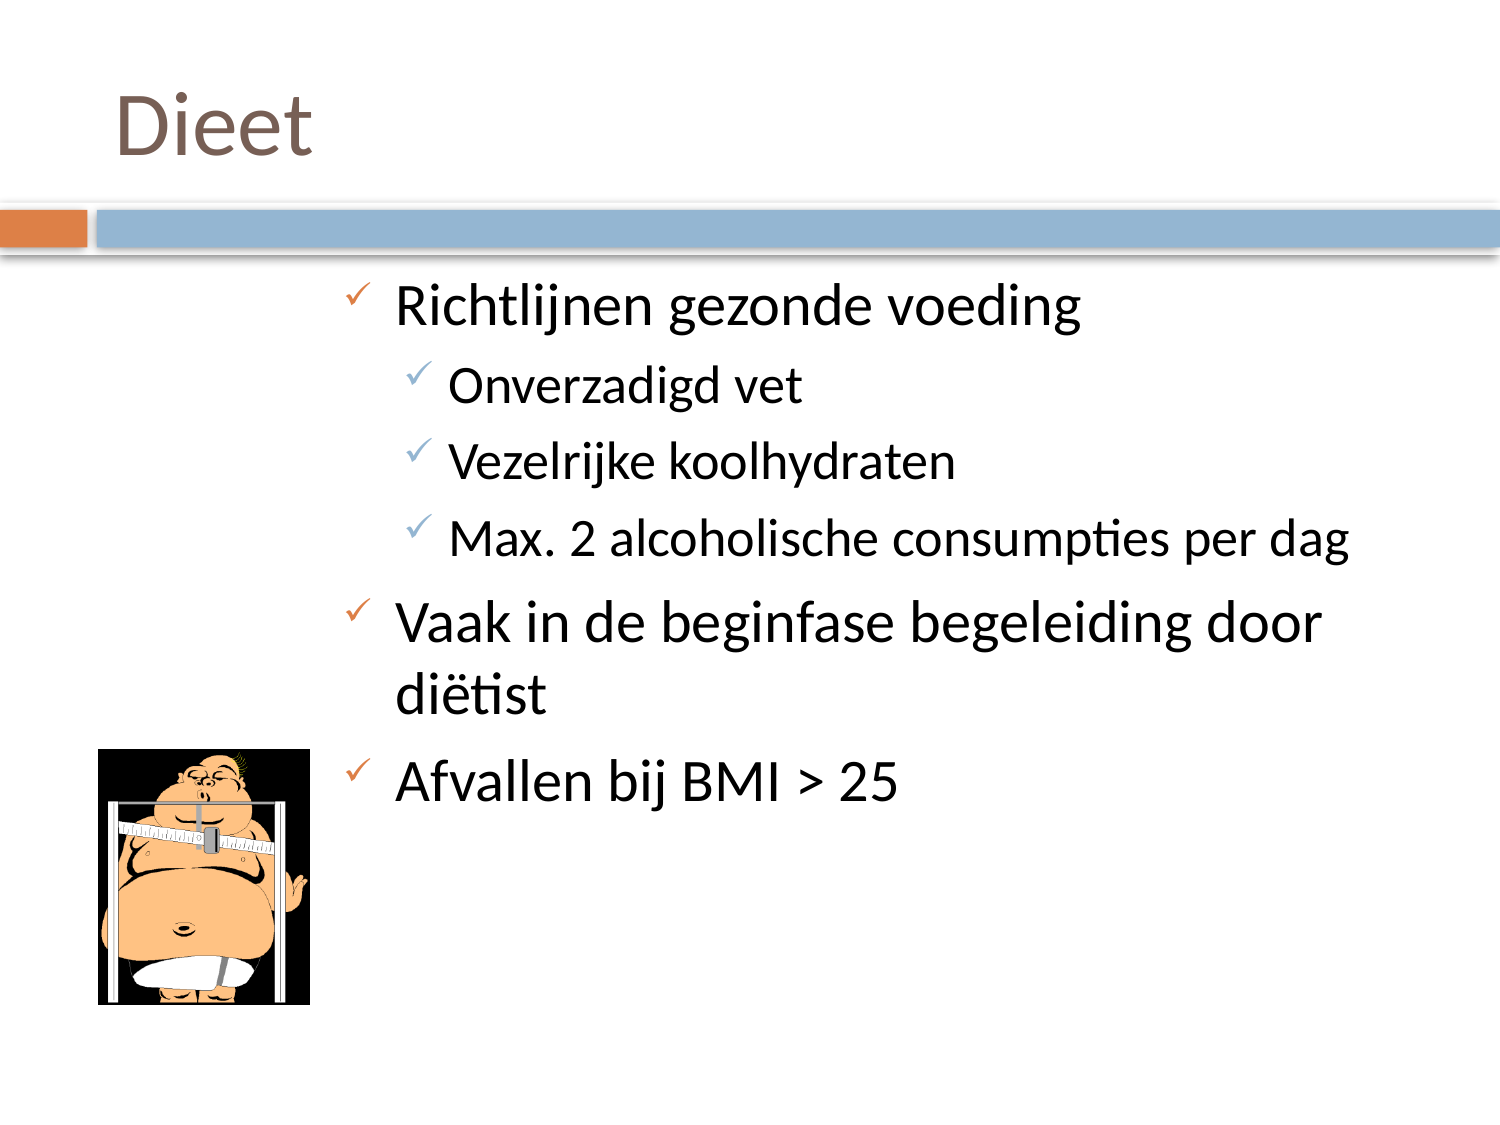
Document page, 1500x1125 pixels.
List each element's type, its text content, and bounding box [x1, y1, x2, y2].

title Dieet [99, 37, 1438, 201]
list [98, 749, 311, 1006]
list Richtlijnen gezonde voeding Onverzadigd vet Vezelrijke koolhydraten Max. 2 alcoholische consumpties per dag Vaak in de beginfase begeleiding door diëtist Afvallen bij BMI > 25 [327, 257, 1430, 1009]
